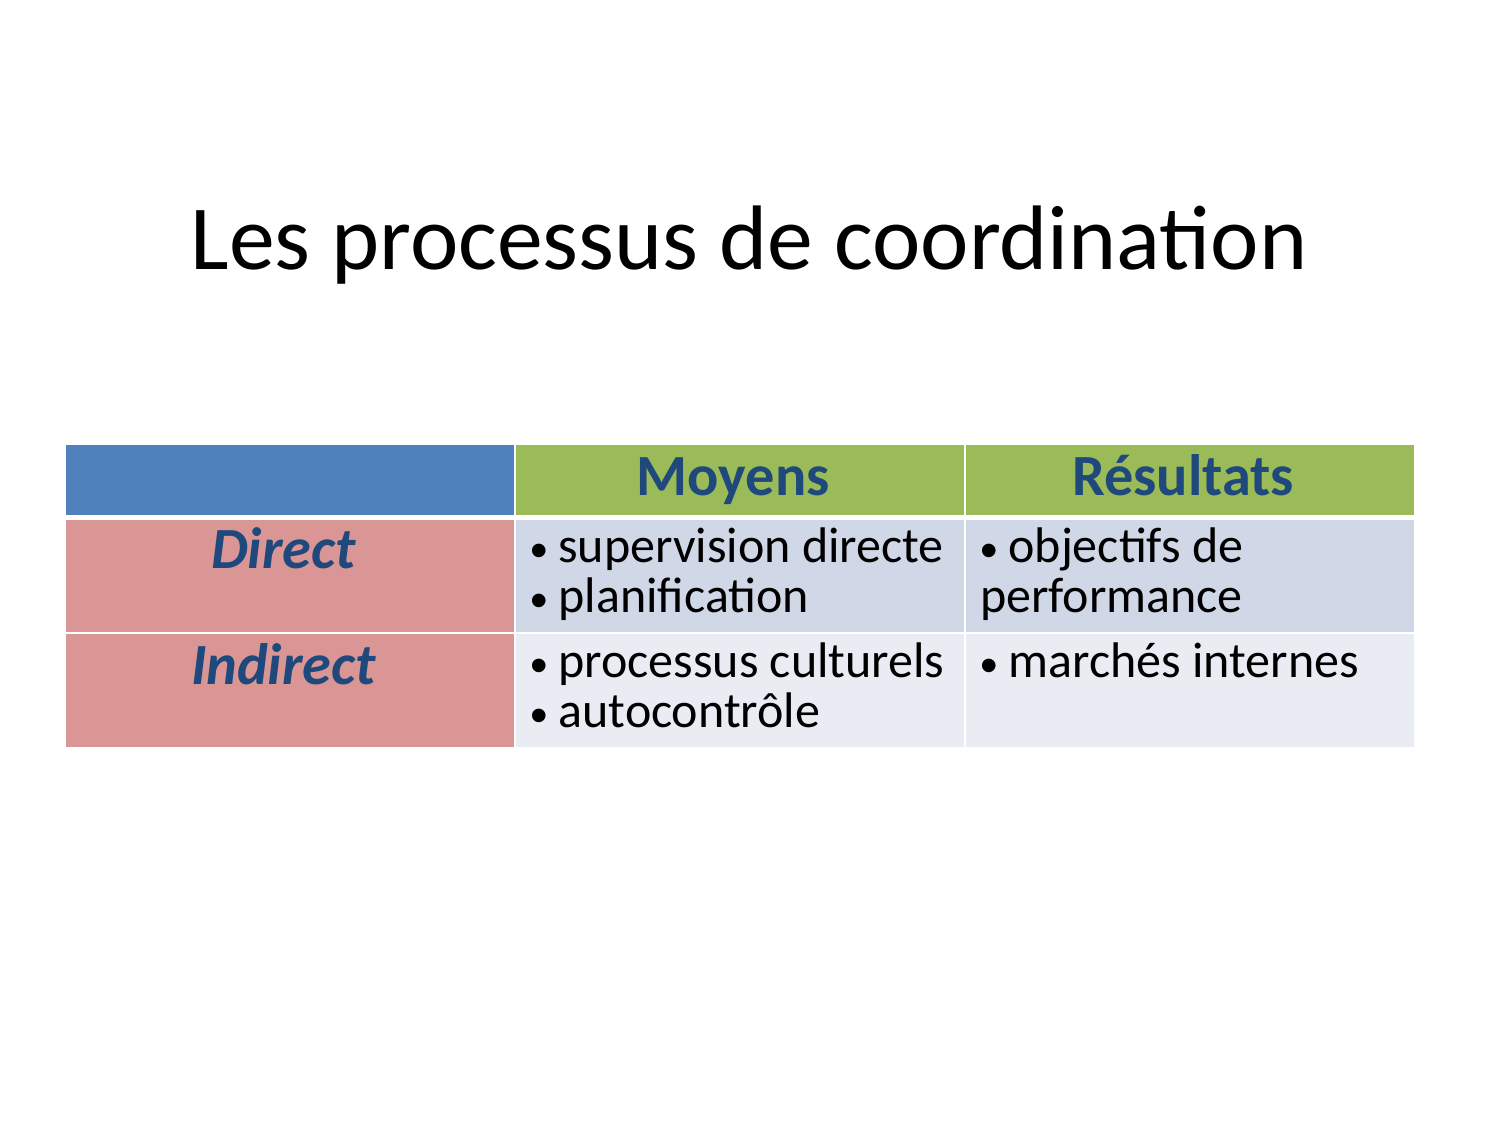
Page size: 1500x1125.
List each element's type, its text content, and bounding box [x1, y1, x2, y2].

table_header Moyens [516, 445, 964, 515]
title Les processus de coordination [75, 138, 1425, 327]
table_cell objectifs de performance [966, 520, 1414, 632]
table_cell Indirect [66, 634, 514, 747]
table_header [66, 445, 514, 515]
table_cell Direct [66, 520, 514, 632]
table_cell supervision directe planification [516, 520, 964, 632]
table_header Résultats [966, 445, 1414, 515]
table_cell marchés internes [966, 634, 1414, 747]
table_cell processus culturels autocontrôle [516, 634, 964, 747]
